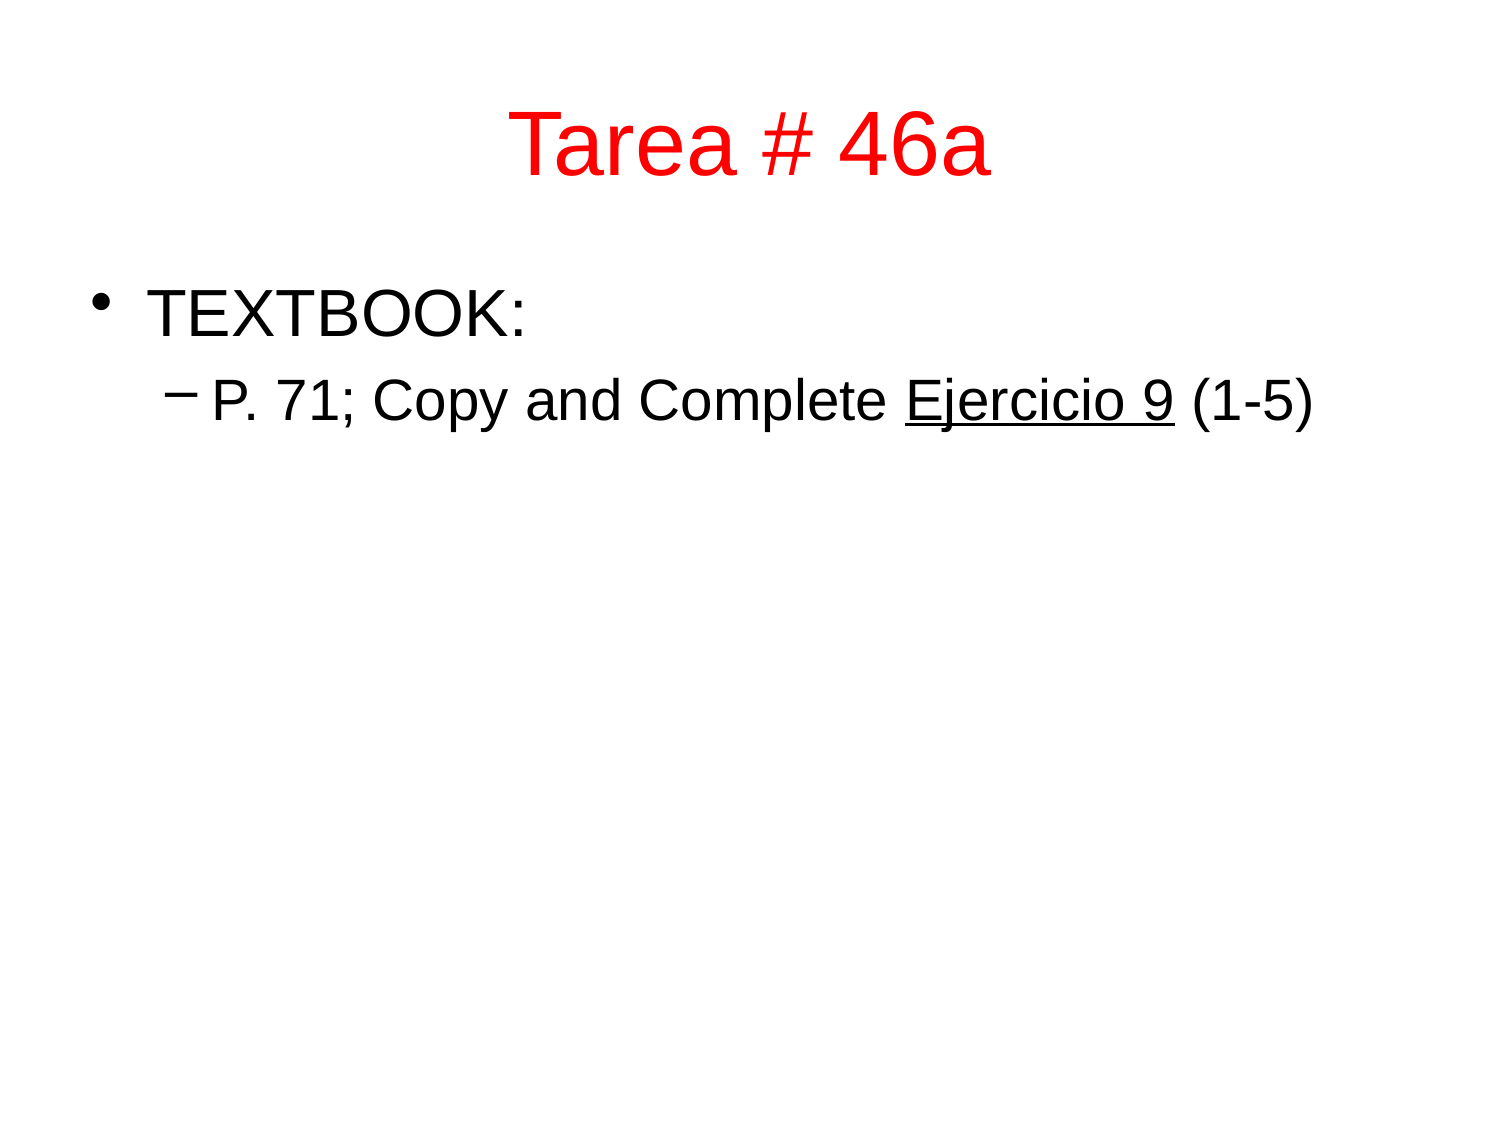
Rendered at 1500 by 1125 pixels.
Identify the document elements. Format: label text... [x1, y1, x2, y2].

list TEXTBOOK: P. 71; Copy and Complete Ejercicio 9 (1-5) [75, 262, 1425, 1005]
title Tarea # 46a [75, 45, 1425, 233]
